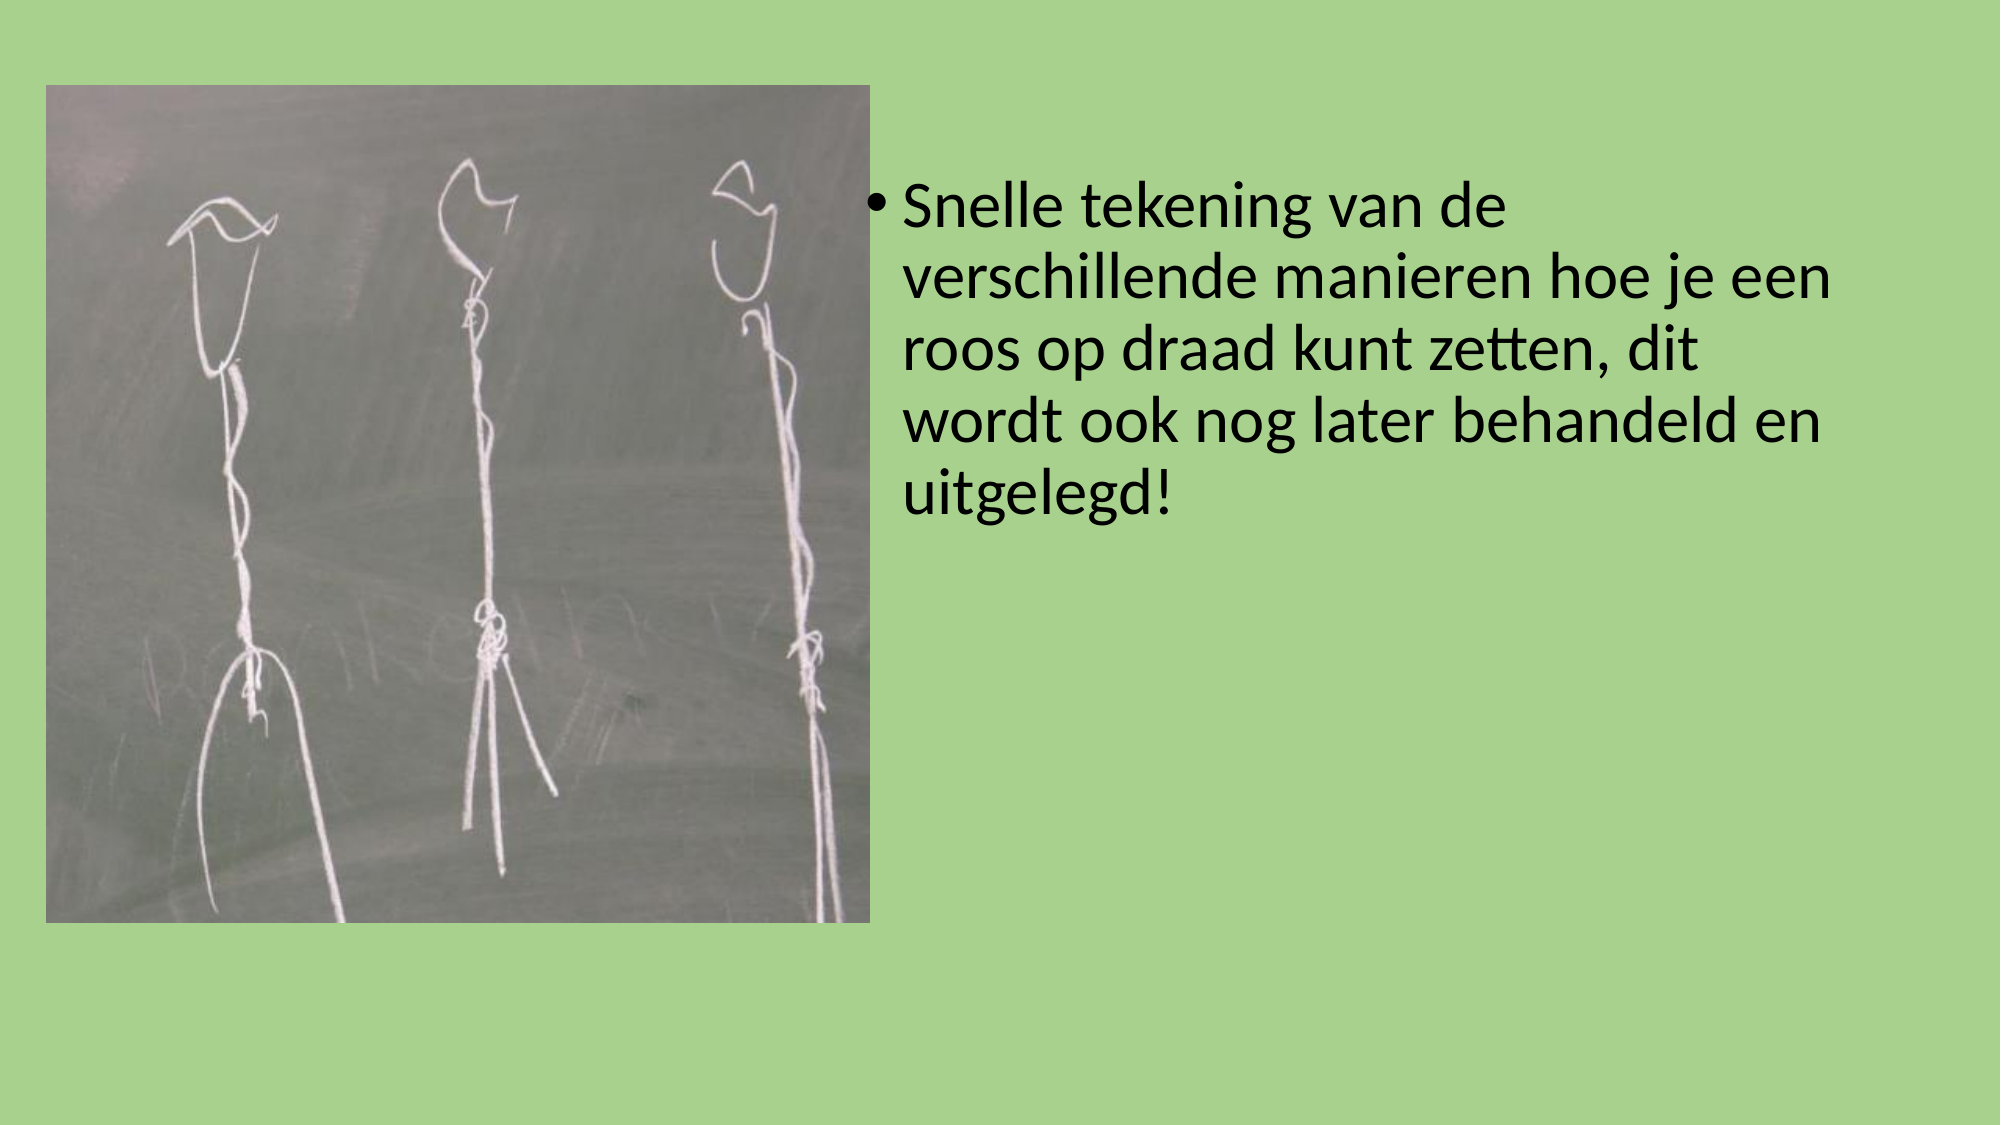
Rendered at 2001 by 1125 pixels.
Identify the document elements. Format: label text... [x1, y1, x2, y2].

picture [46, 85, 870, 923]
list Snelle tekening van de verschillende manieren hoe je een roos op draad kunt zetten, dit wordt ook nog later behandeld en uitgelegd! [850, 161, 1863, 962]
